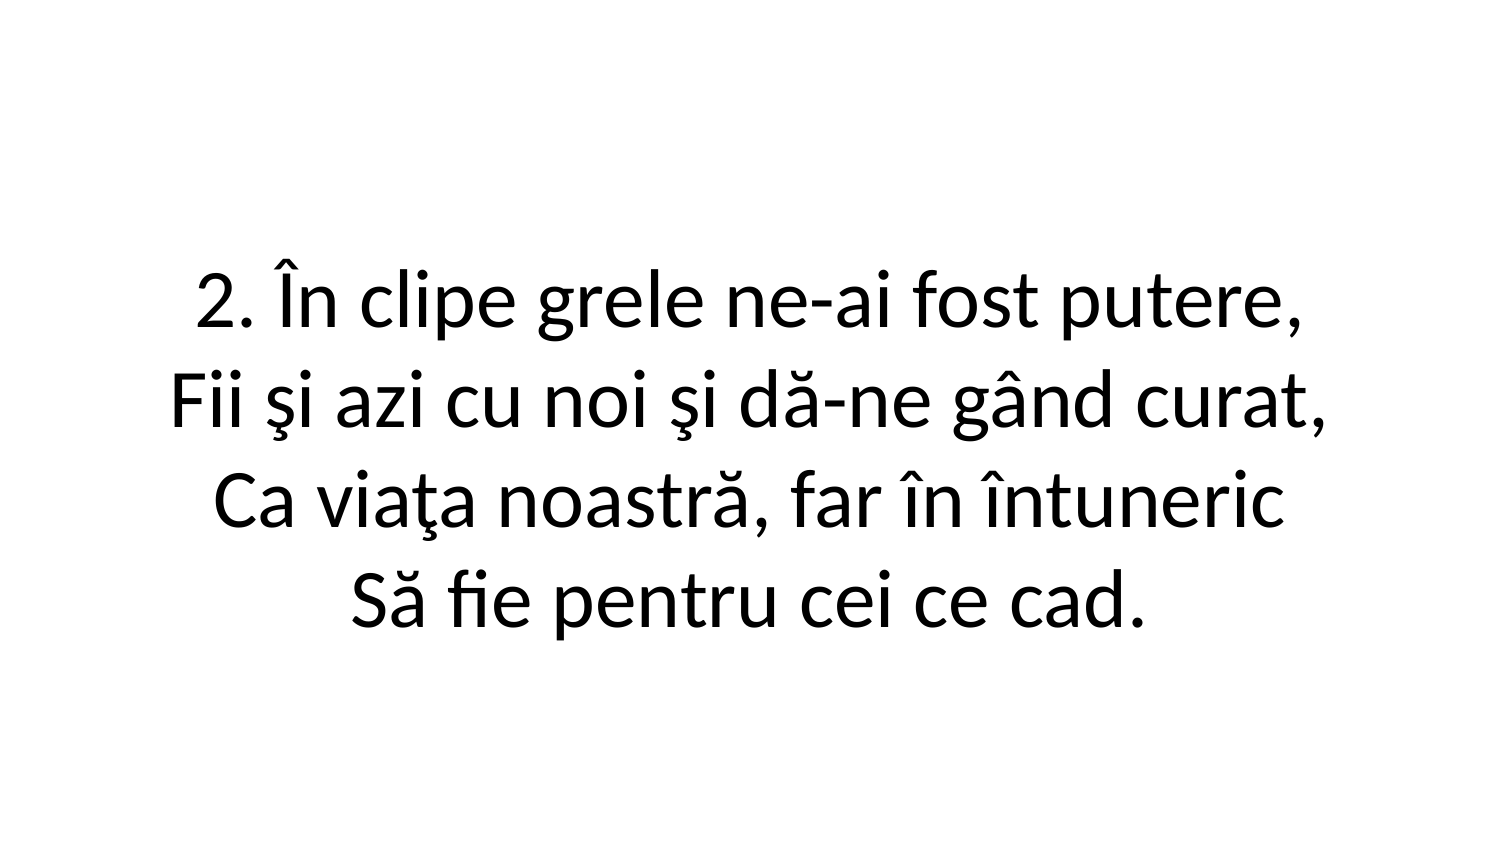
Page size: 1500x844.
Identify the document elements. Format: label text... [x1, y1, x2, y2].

text_box 2. În clipe grele ne-ai fost putere, Fii şi azi cu noi şi dă-ne gând curat, Ca viaţa noastră, far în întuneric Să fie pentru cei ce cad. [154, 192, 1346, 652]
